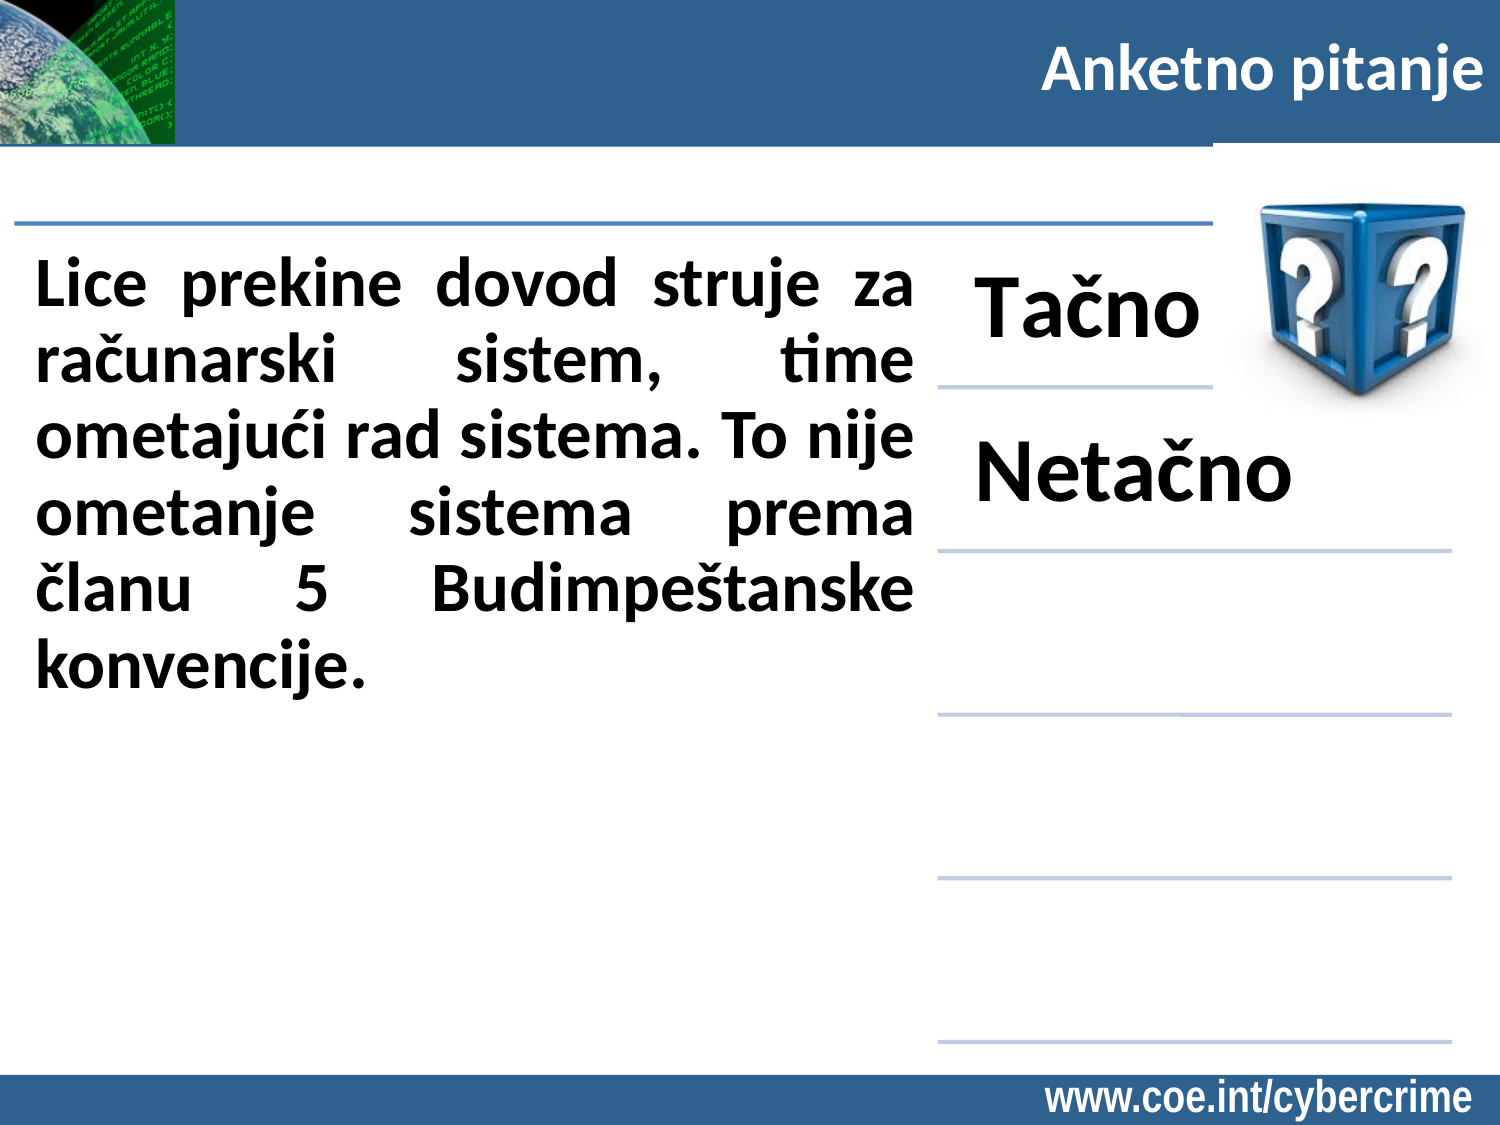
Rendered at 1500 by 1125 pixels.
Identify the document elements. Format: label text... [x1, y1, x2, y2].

picture [1212, 142, 1500, 434]
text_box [14, 222, 1454, 1053]
text_box [0, 1073, 1030, 1125]
text_box www.coe.int/cybercrime [1030, 1059, 1500, 1125]
text_box Anketno pitanje [177, 0, 1500, 149]
picture [0, 0, 175, 144]
